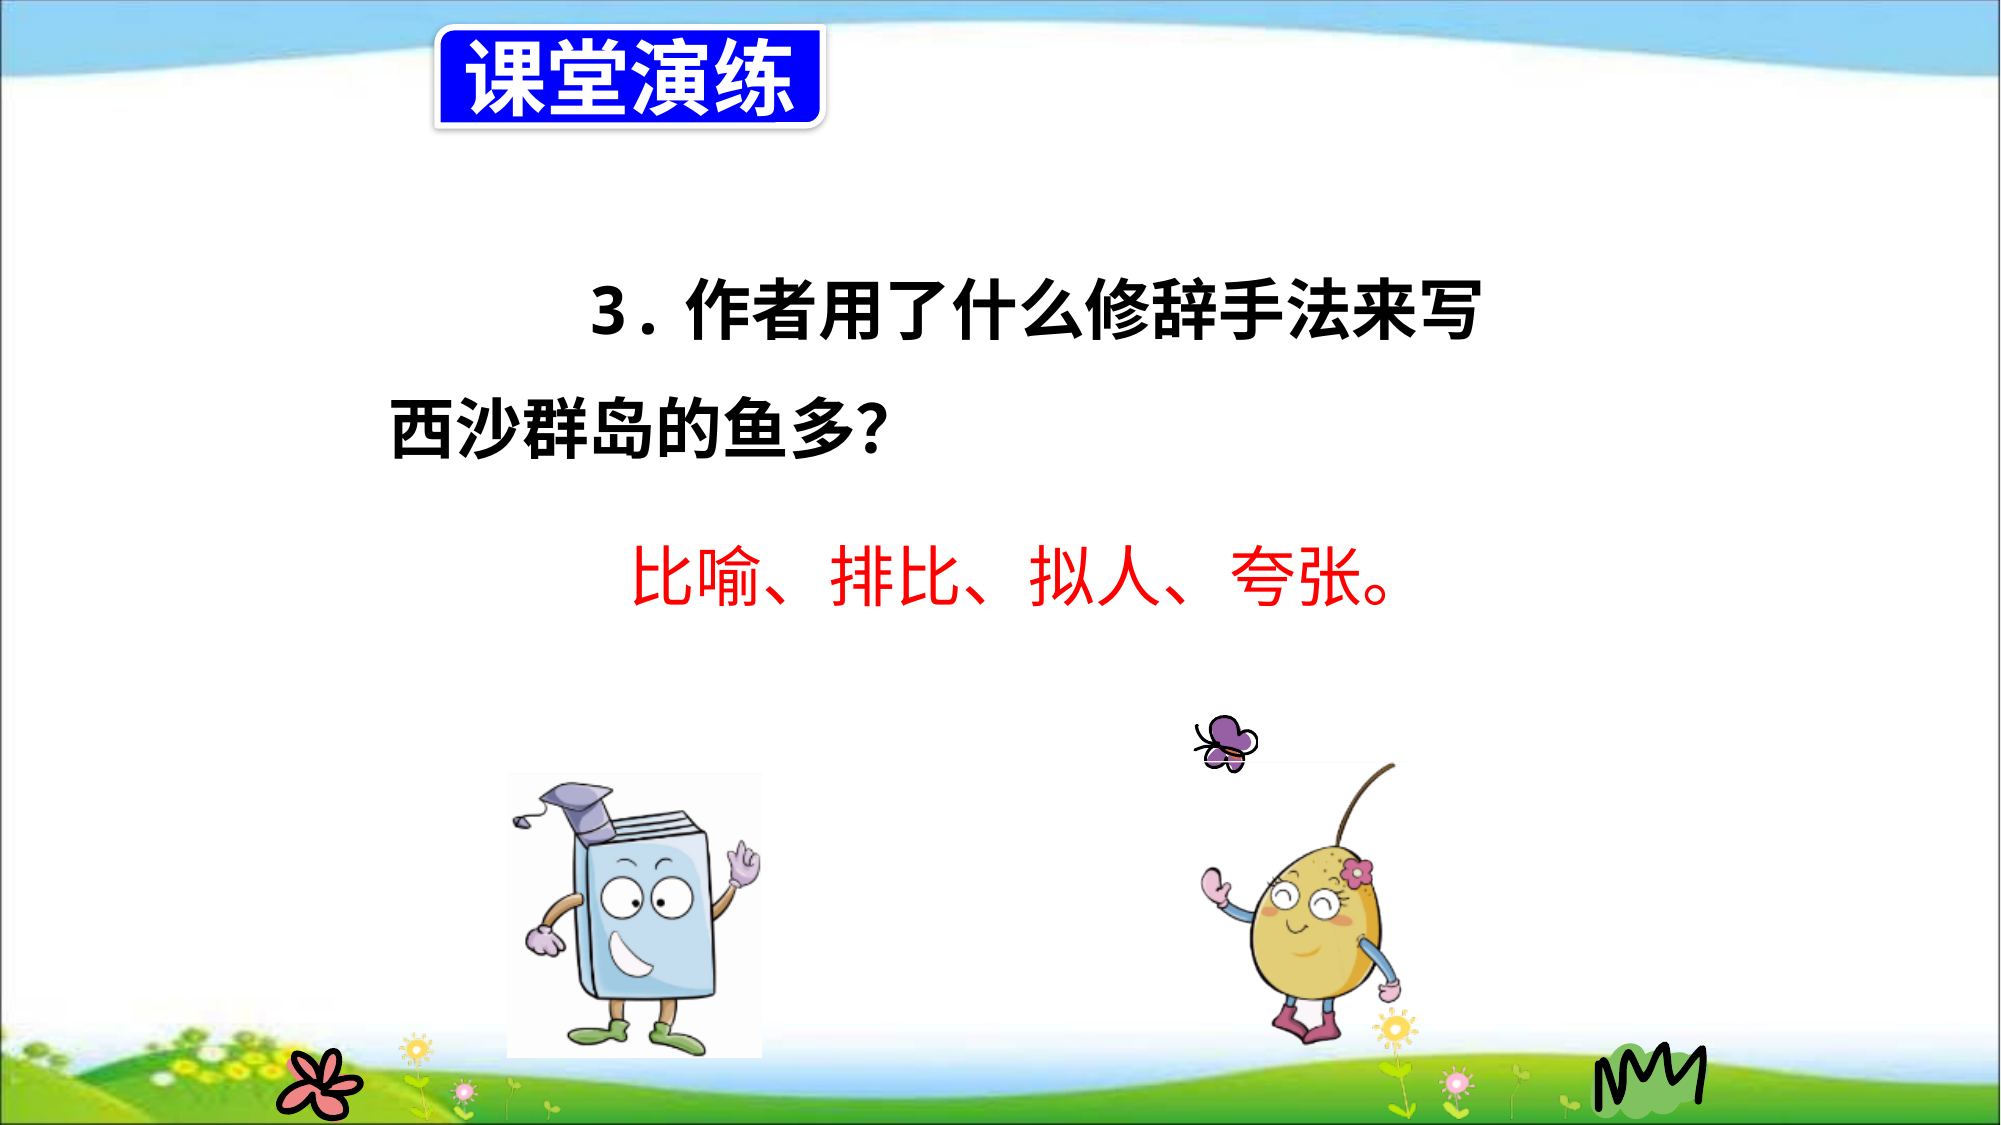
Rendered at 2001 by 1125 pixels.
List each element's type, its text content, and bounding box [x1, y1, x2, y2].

text_box 课堂演练 [434, 24, 826, 129]
picture [0, 0, 2001, 1125]
text_box 比喻、排比、拟人、夸张。 [613, 527, 1445, 622]
text_box 3.作者用了什么修辞手法来写西沙群岛的鱼多？ [373, 220, 1547, 362]
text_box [1187, 714, 1406, 1053]
